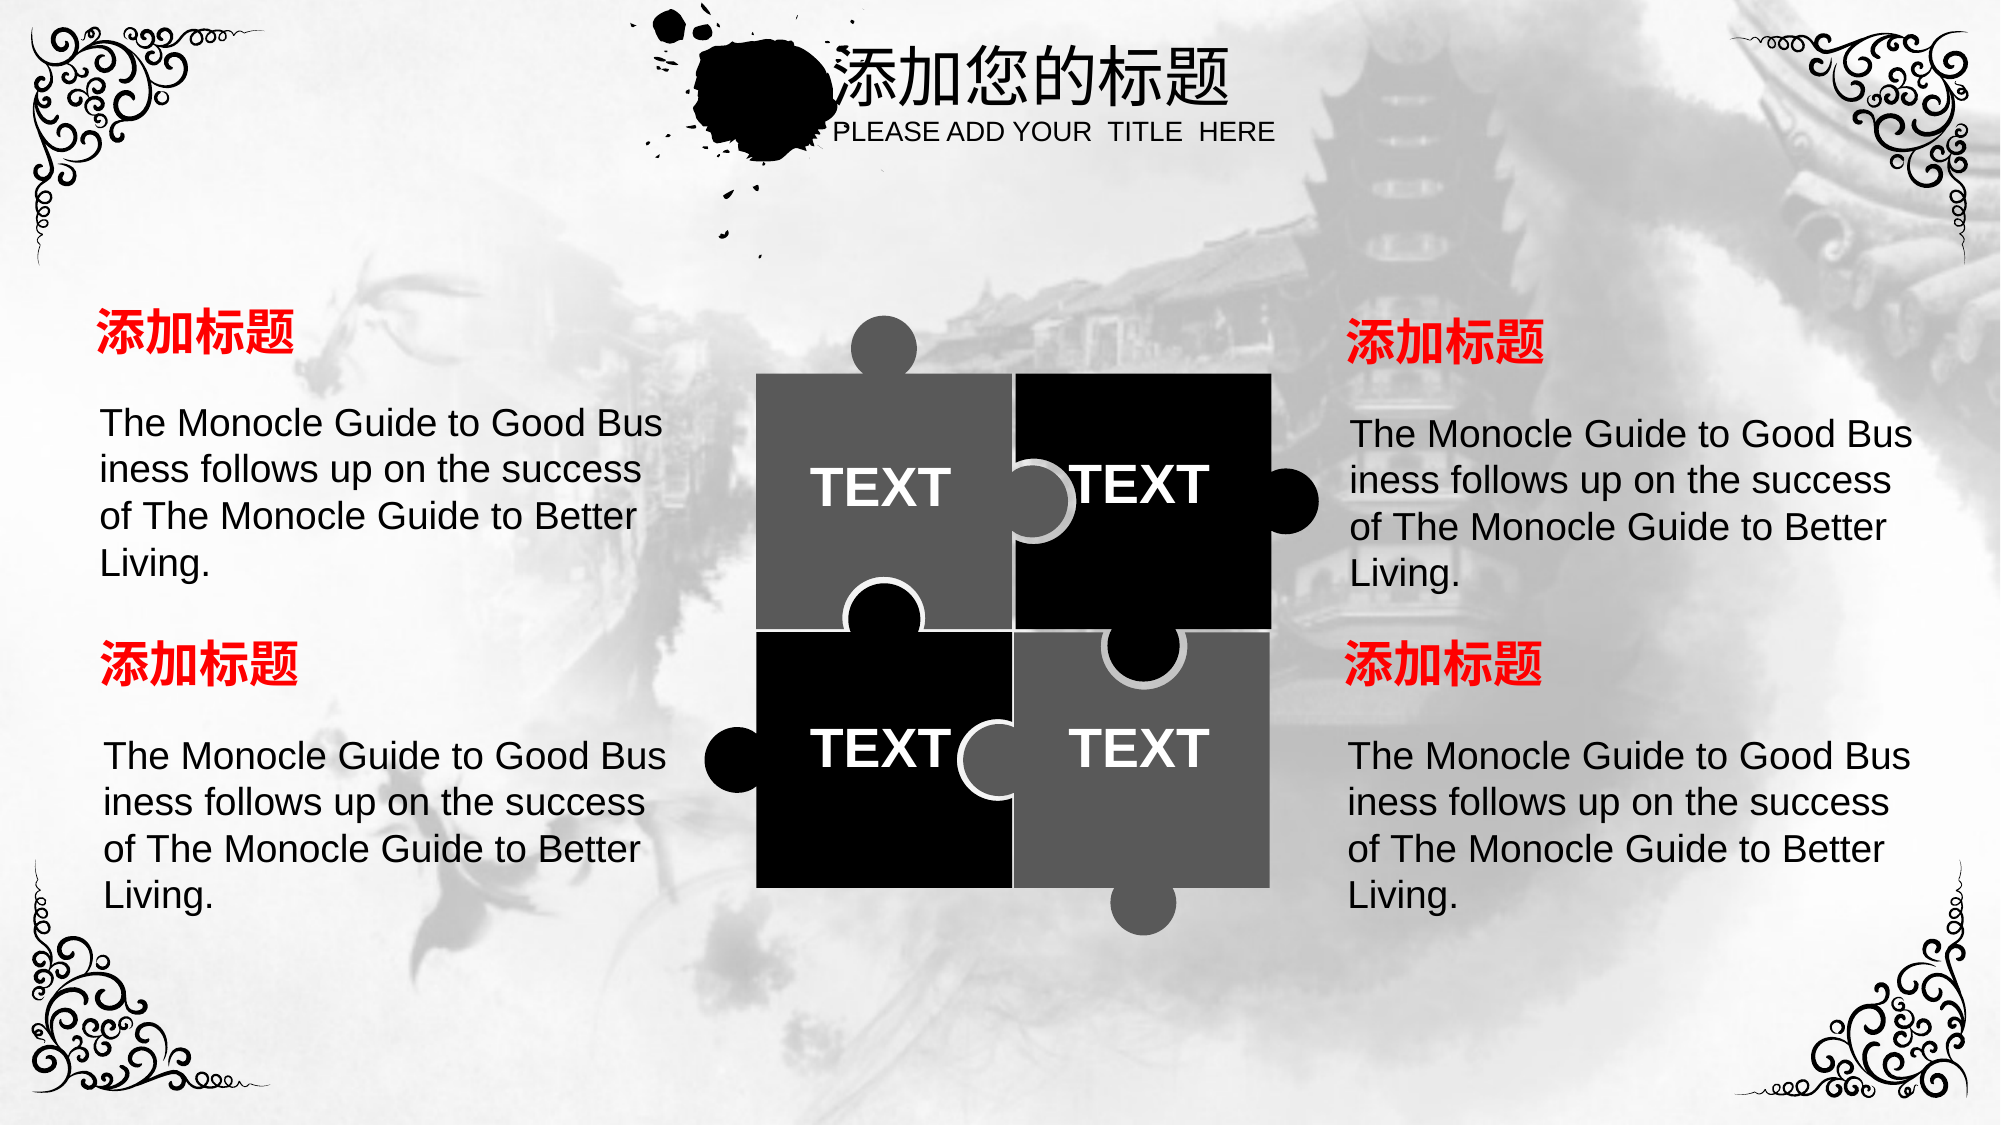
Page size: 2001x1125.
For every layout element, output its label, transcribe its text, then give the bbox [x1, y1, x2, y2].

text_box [1330, 303, 1932, 605]
picture [0, 0, 2001, 1125]
text_box TEXT [795, 704, 1041, 786]
text_box [1015, 471, 1319, 682]
text_box [756, 315, 1062, 630]
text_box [1328, 625, 1930, 927]
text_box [628, 0, 1489, 260]
text_box [704, 583, 1013, 888]
text_box TEXT [1053, 440, 1300, 522]
text_box [1015, 373, 1272, 464]
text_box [84, 625, 686, 927]
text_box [80, 292, 682, 595]
text_box [974, 632, 1270, 936]
text_box TEXT [795, 443, 1041, 525]
text_box TEXT [1053, 704, 1300, 786]
